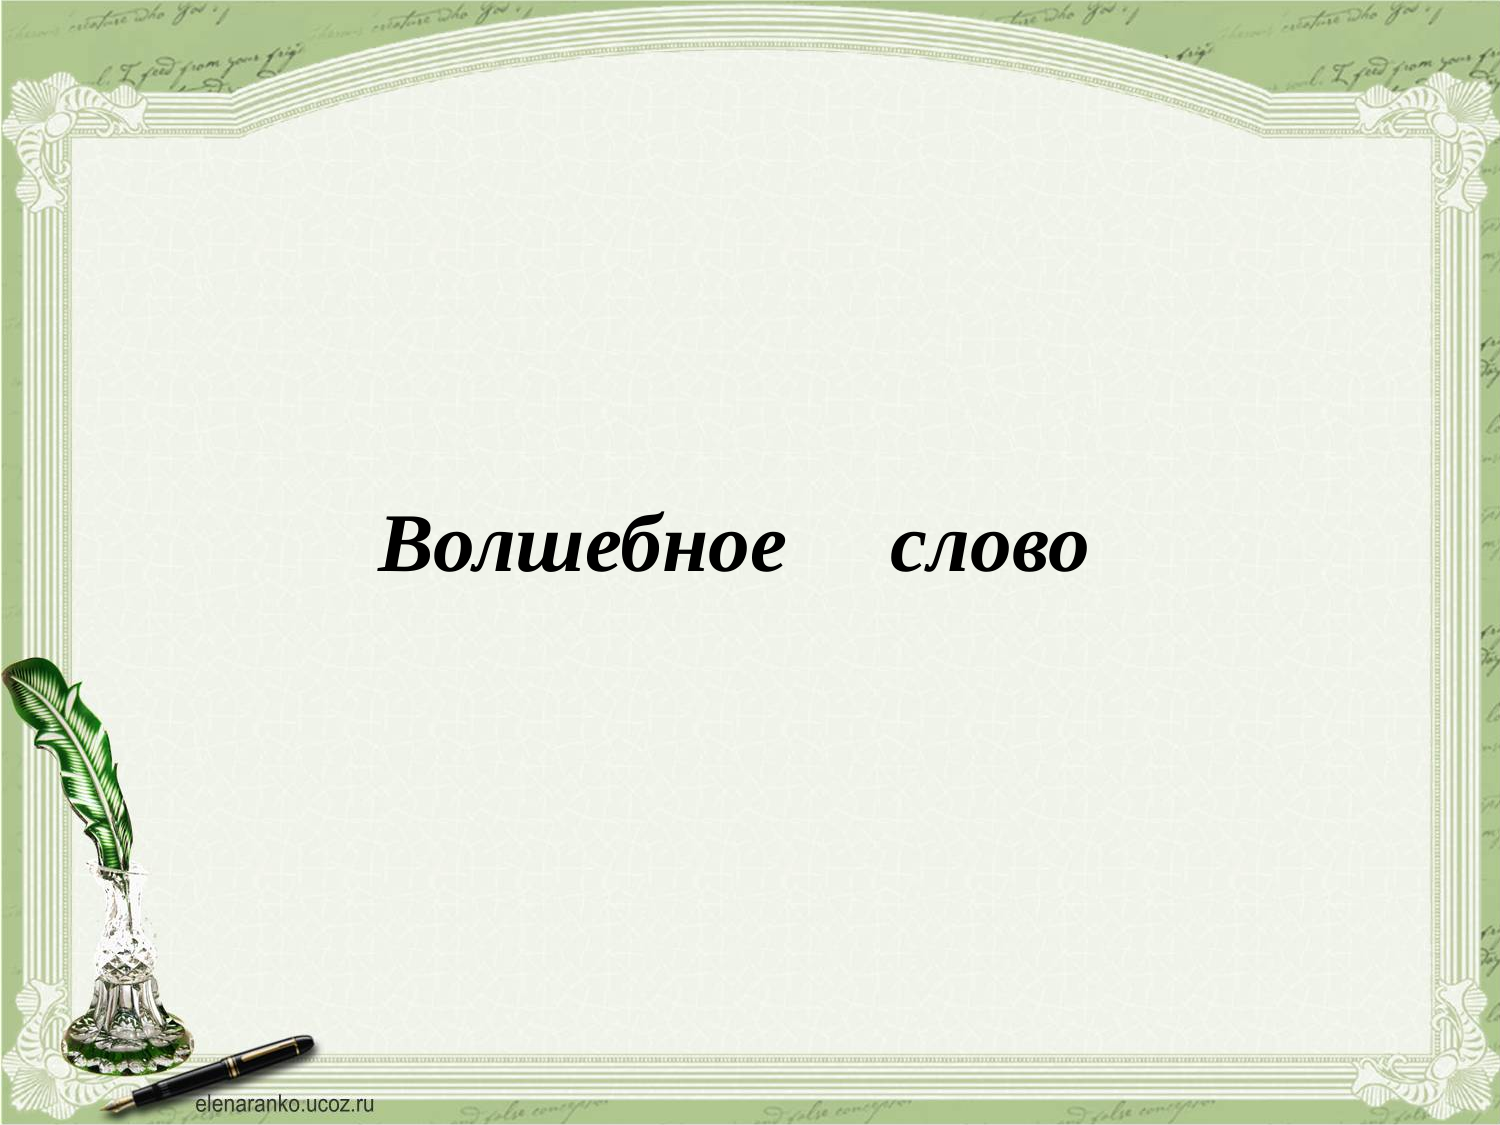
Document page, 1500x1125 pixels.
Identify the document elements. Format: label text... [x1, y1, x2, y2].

text_box Волшебное слово [363, 480, 1290, 596]
picture [0, 0, 1500, 1125]
